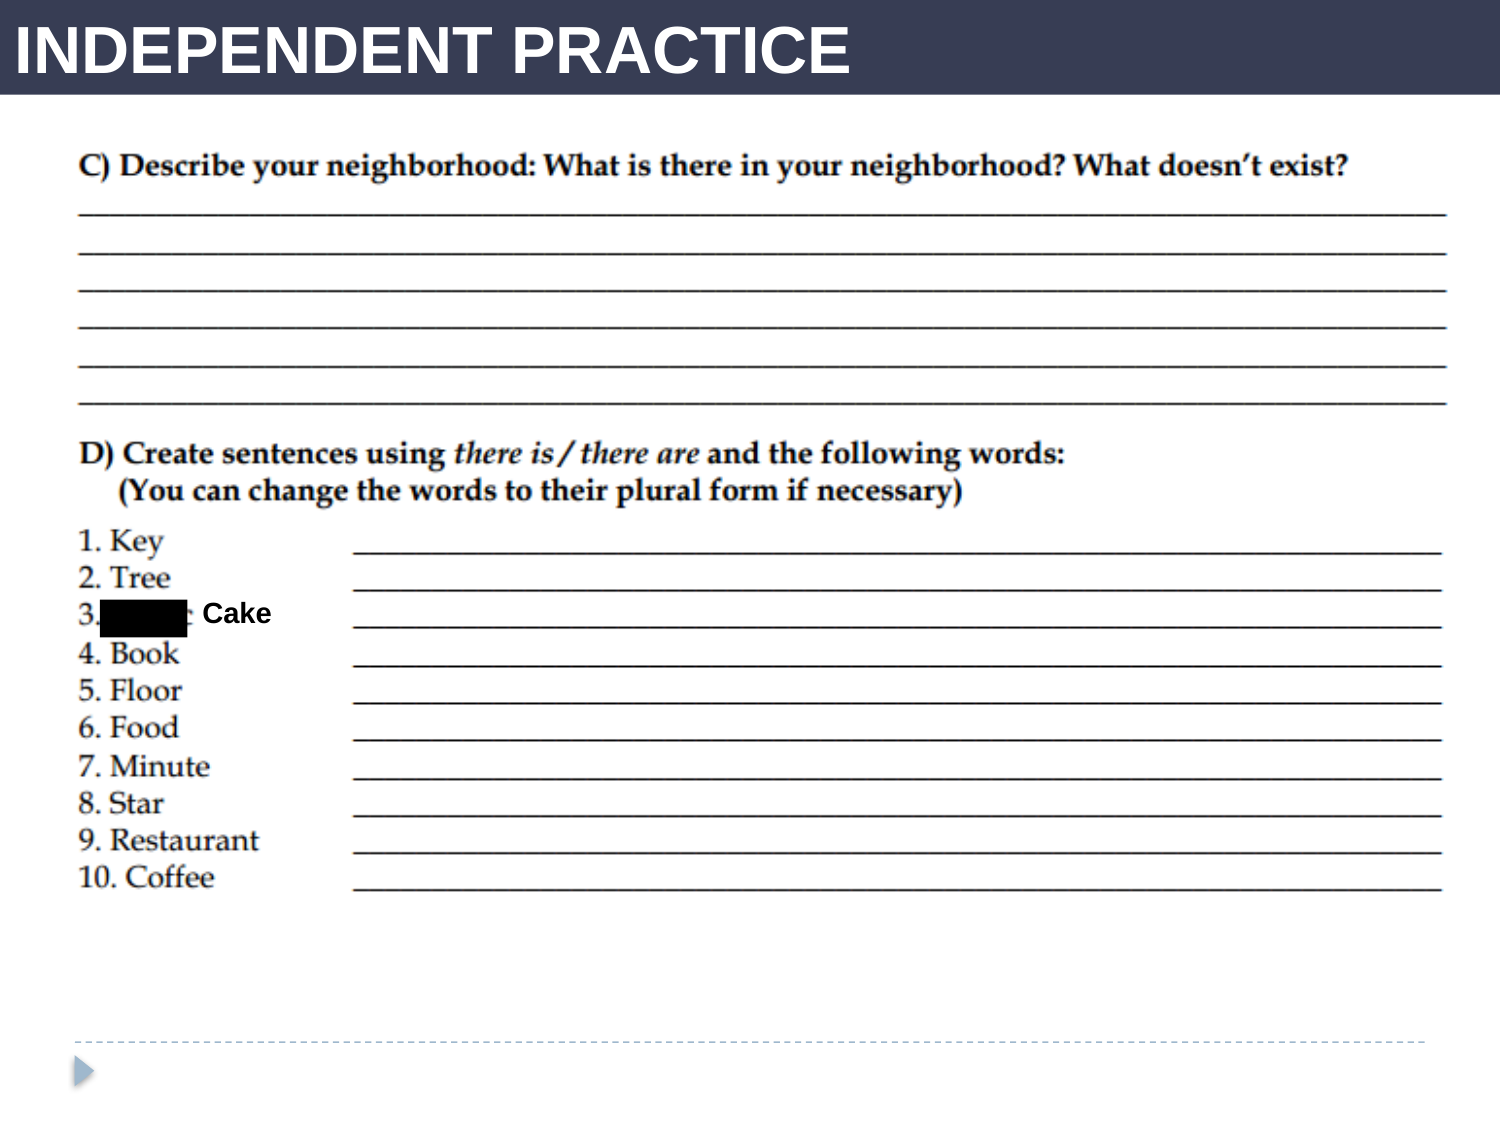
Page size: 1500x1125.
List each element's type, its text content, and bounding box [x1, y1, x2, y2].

picture [37, 137, 1476, 913]
text_box INDEPENDENT PRACTICE [0, 0, 1500, 95]
